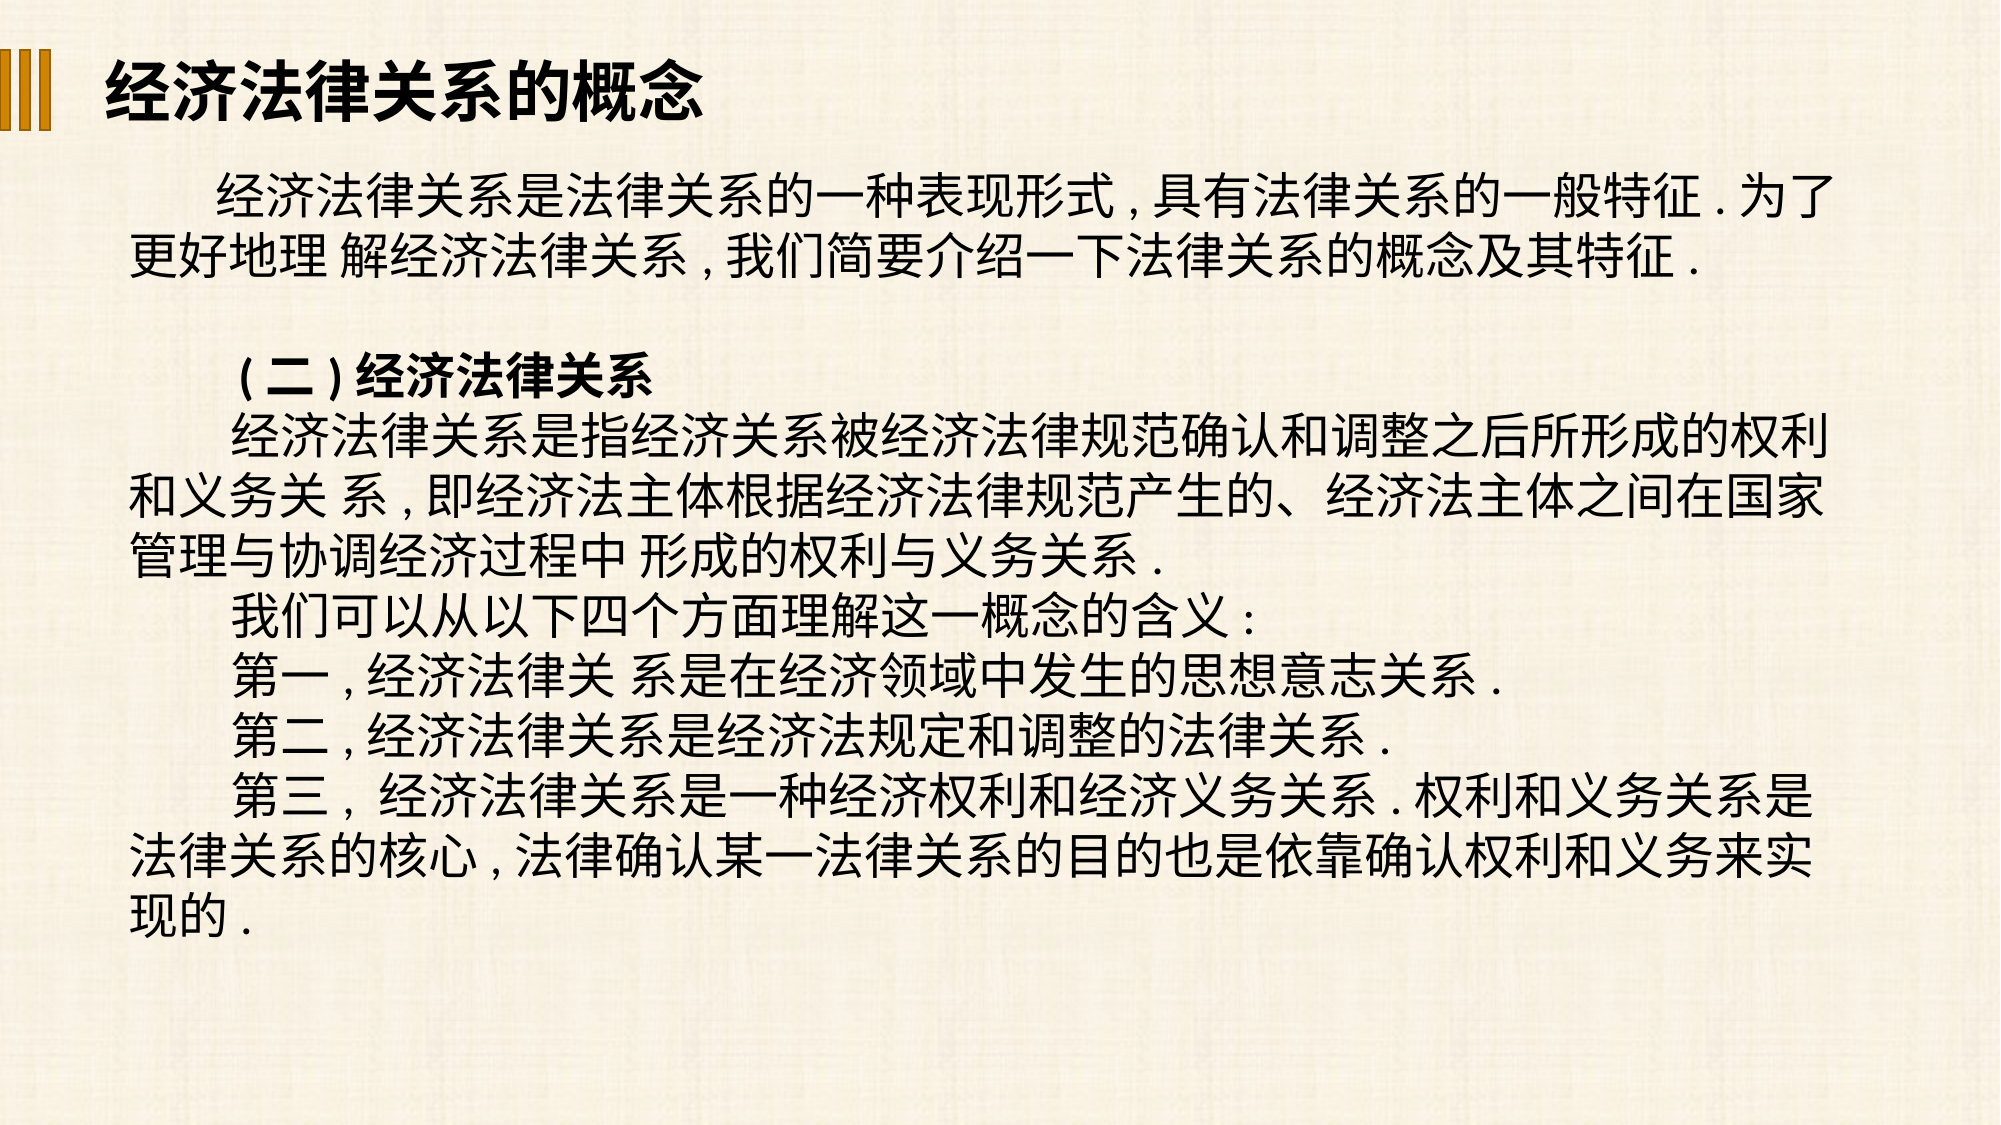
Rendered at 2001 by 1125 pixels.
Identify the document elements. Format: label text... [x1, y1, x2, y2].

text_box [0, 49, 50, 131]
text_box 经济法律关系的概念 [90, 41, 984, 137]
text_box 经济法律关系是法律关系的一种表现形式,具有法律关系的一般特征.为了更好地理 解经济法律关系,我们简要介绍一下法律关系的概念及其特征. (二)经济法律关系 经济法律关系是指经济关系被经济法律规范确认和调整之后所形成的权利和义务关 系,即经济法主体根据经济法律规范产生的、经济法主体之间在国家管理与协调经济过程中 形成的权利与义务关系. 我们可以从以下四个方面理解这一概念的含义: 第一,经济法律关 系是在经济领域中发生的思想意志关系. 第二,经济法律关系是经济法规定和调整的法律关系. 第三, 经济法律关系是一种经济权利和经济义务关系.权利和义务关系是法律关系的核心,法律确认某一法律关系的目的也是依靠确认权利和义务来实现的. [113, 157, 1857, 952]
